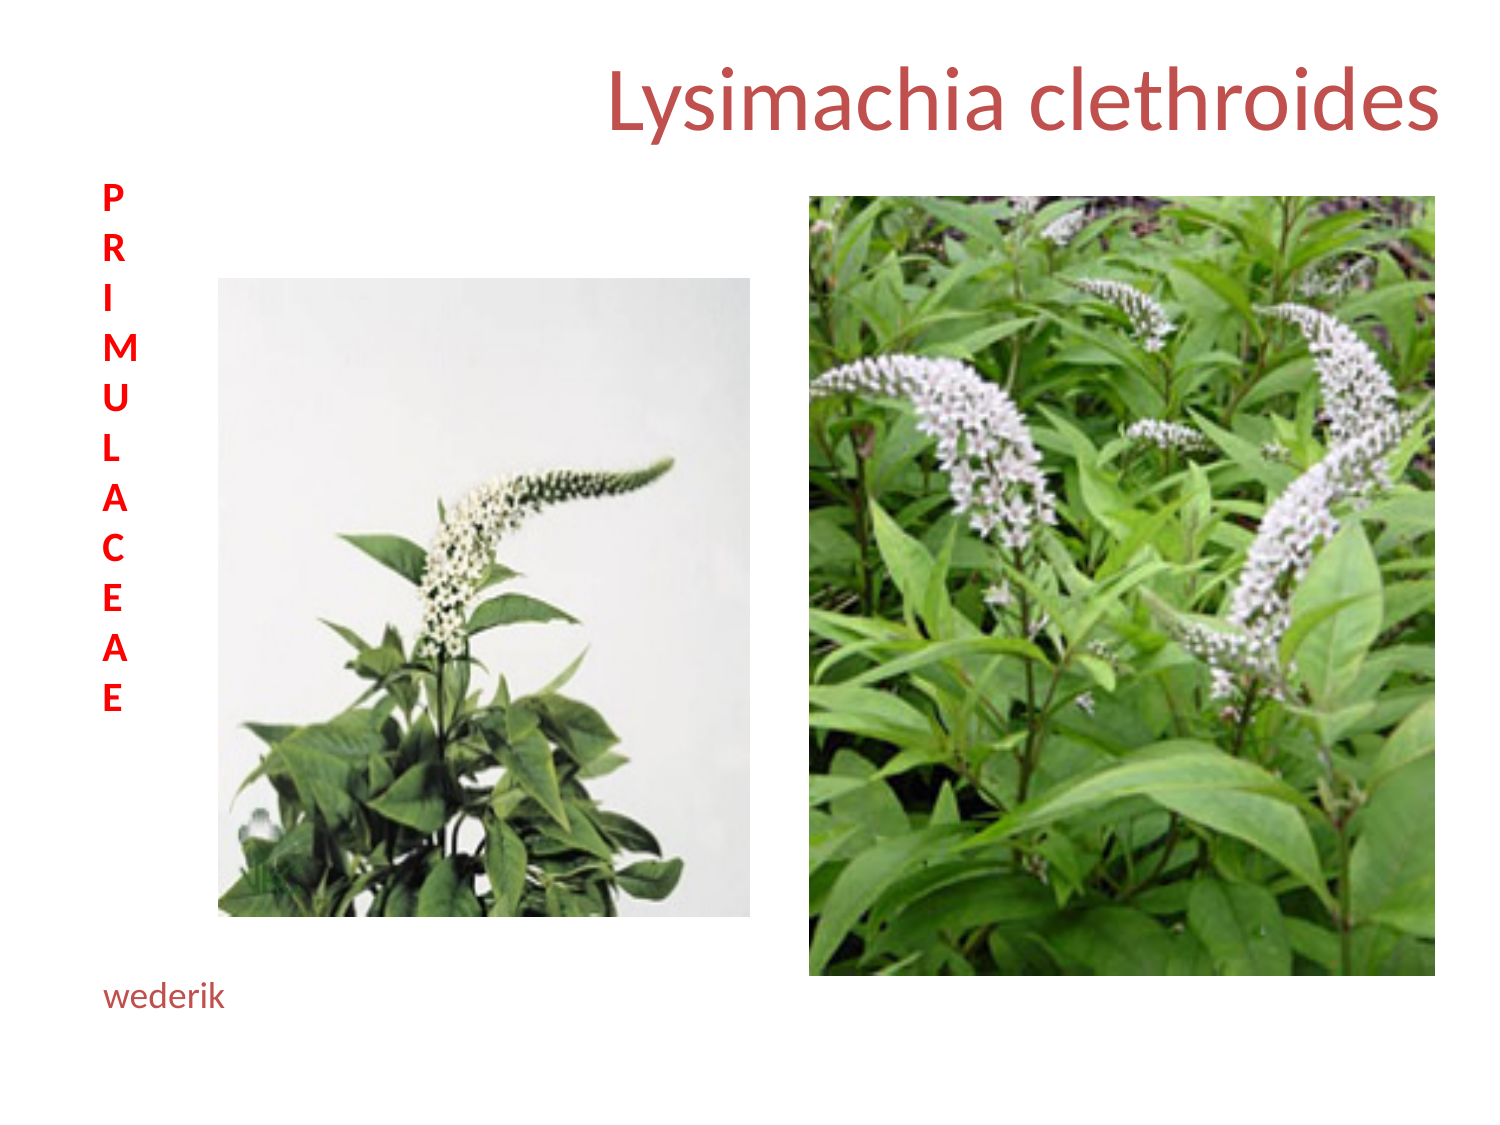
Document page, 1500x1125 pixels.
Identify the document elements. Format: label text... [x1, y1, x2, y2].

picture [808, 196, 1435, 977]
title Lysimachia clethroides [183, 0, 1459, 188]
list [218, 278, 751, 918]
text_box wederik [88, 964, 1151, 1024]
text_box PRIMULACEAE [87, 162, 150, 728]
